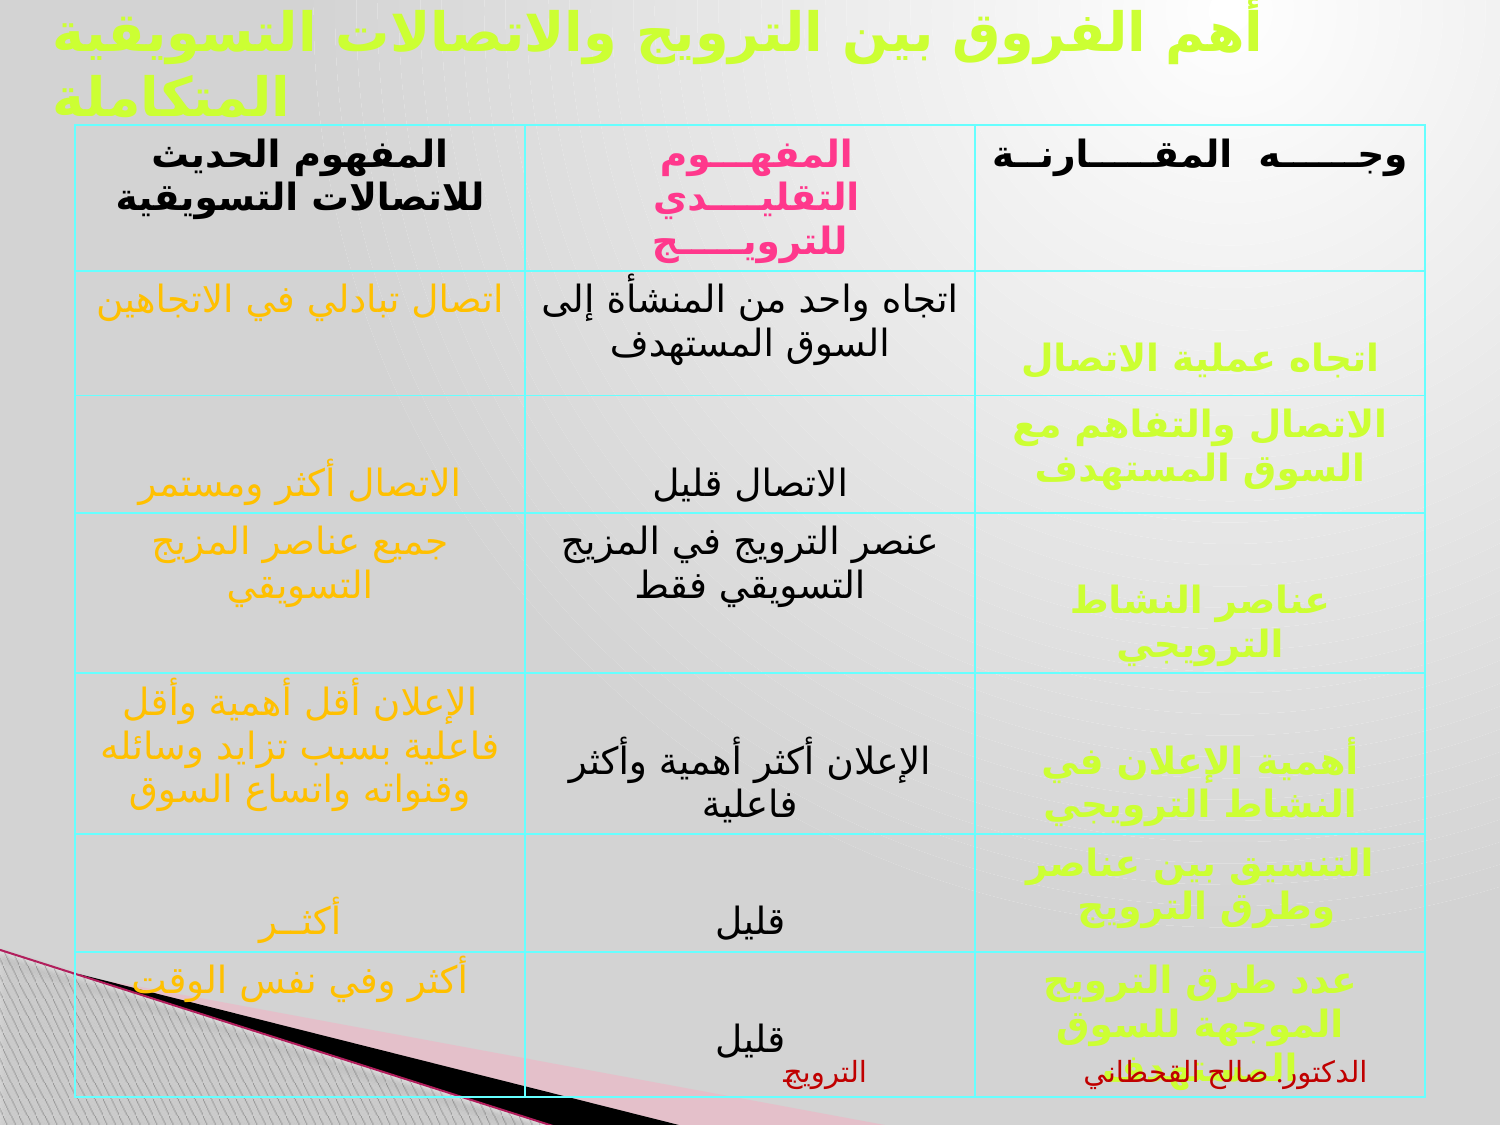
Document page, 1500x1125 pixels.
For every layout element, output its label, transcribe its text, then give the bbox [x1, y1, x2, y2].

table_cell الإعلان أقل أهمية وأقل فاعلية بسبب تزايد وسائله وقنواته واتساع السوق [76, 674, 524, 833]
table_cell قليل [526, 953, 974, 1096]
table_cell أهمية الإعلان في النشاط الترويجي [976, 674, 1424, 833]
table_header المفهوم الحديث للاتصالات التسويقية [76, 126, 524, 270]
table_cell الاتصال قليل [526, 396, 974, 512]
footer الترويج الدكتور. صالح القحطاني [585, 1041, 1383, 1125]
table_cell الاتصال والتفاهم مع السوق المستهدف [976, 396, 1424, 512]
table_cell اتصال تبادلي في الاتجاهين [76, 272, 524, 395]
table_cell أكثر وفي نفس الوقت [76, 953, 524, 1096]
table_cell قليل [526, 835, 974, 951]
table_cell أكثــر [76, 835, 524, 951]
table_cell اتجاه عملية الاتصال [976, 272, 1424, 395]
table_cell التنسيق بين عناصر وطرق الترويج [976, 835, 1424, 951]
title أهم الفروق بين الترويج والاتصالات التسويقية المتكاملة [37, 0, 1463, 138]
table_cell عناصر النشاط الترويجي [976, 514, 1424, 672]
table_cell عنصر الترويج في المزيج التسويقي فقط [526, 514, 974, 672]
table_header المفهـــوم التقليــــدي للترويـــــج [526, 126, 974, 270]
table_header وجــــــه المقـــــارنــة [976, 126, 1424, 270]
table_cell جميع عناصر المزيج التسويقي [76, 514, 524, 672]
table_cell عدد طرق الترويج الموجهة للسوق المستهدف [976, 953, 1424, 1096]
table_cell اتجاه واحد من المنشأة إلى السوق المستهدف [526, 272, 974, 395]
table_cell الإعلان أكثر أهمية وأكثر فاعلية [526, 674, 974, 833]
table_cell الاتصال أكثر ومستمر [76, 396, 524, 512]
